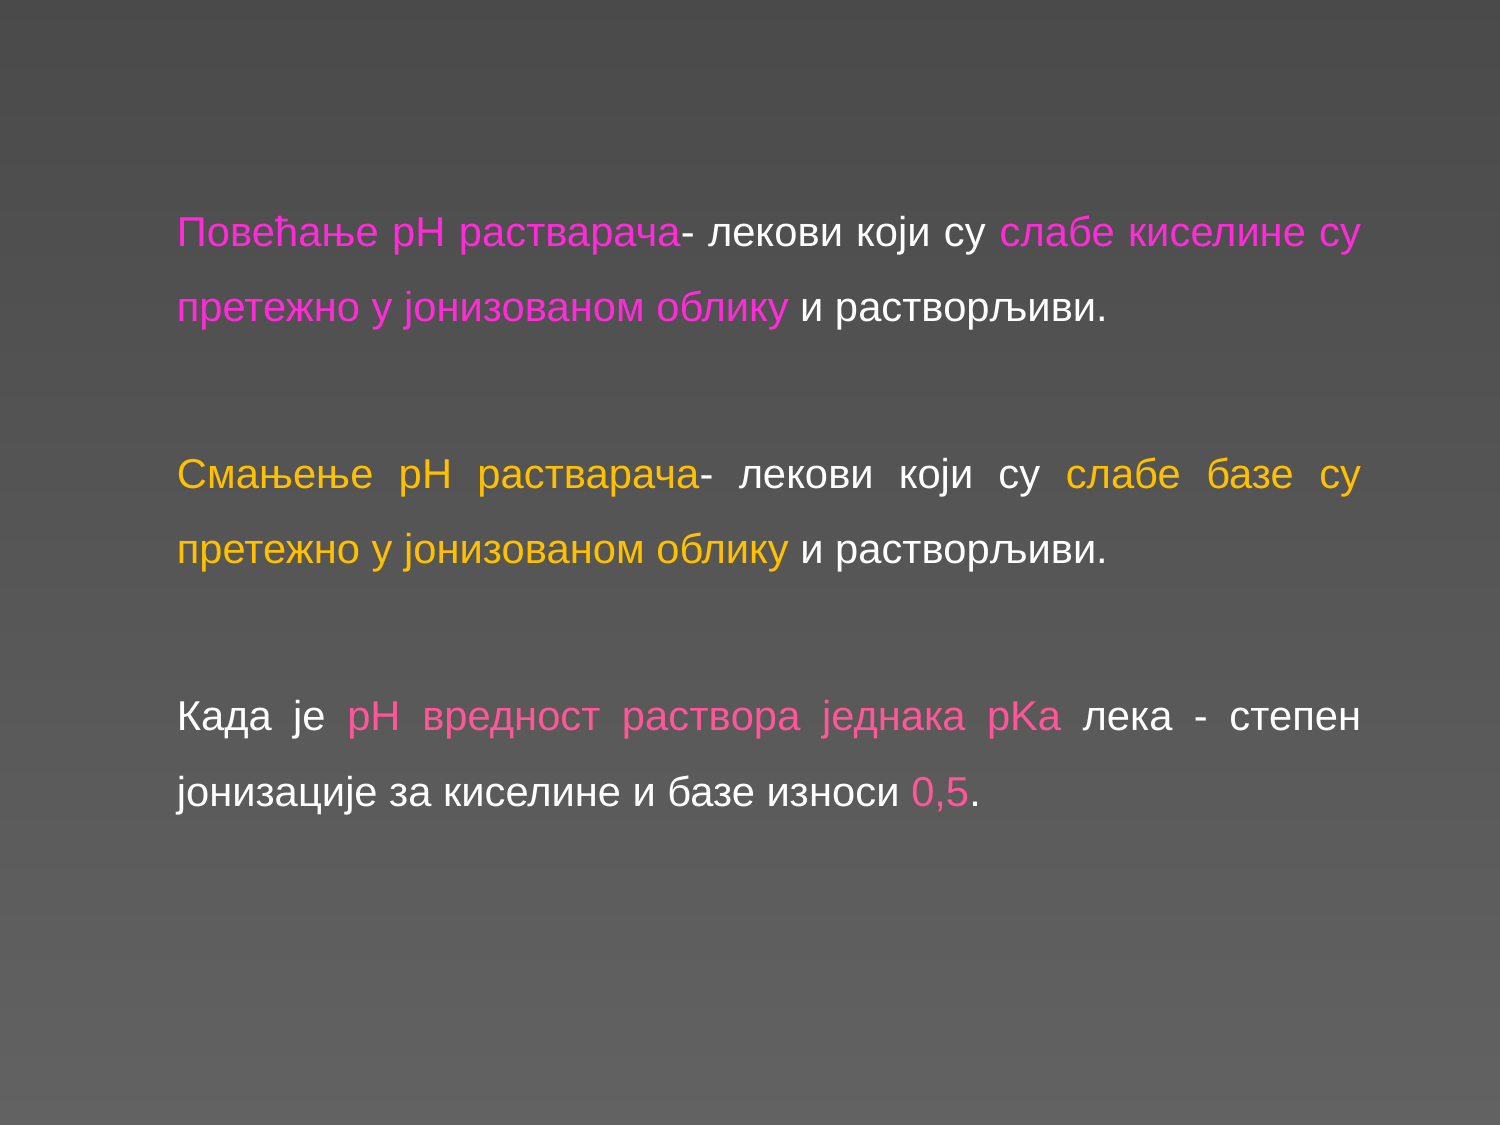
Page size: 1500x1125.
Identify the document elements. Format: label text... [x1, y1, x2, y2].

list Повећање pH растварача- лекови који су слабе киселине су претежно у јонизованом облику и растворљиви. Смањење pH растварача- лекови који су слабе базе су претежно у јонизованом облику и растворљиви. Када је pH вредност раствора једнака pKa лека - степен јонизације за киселине и базе износи 0,5. [88, 172, 1376, 1059]
